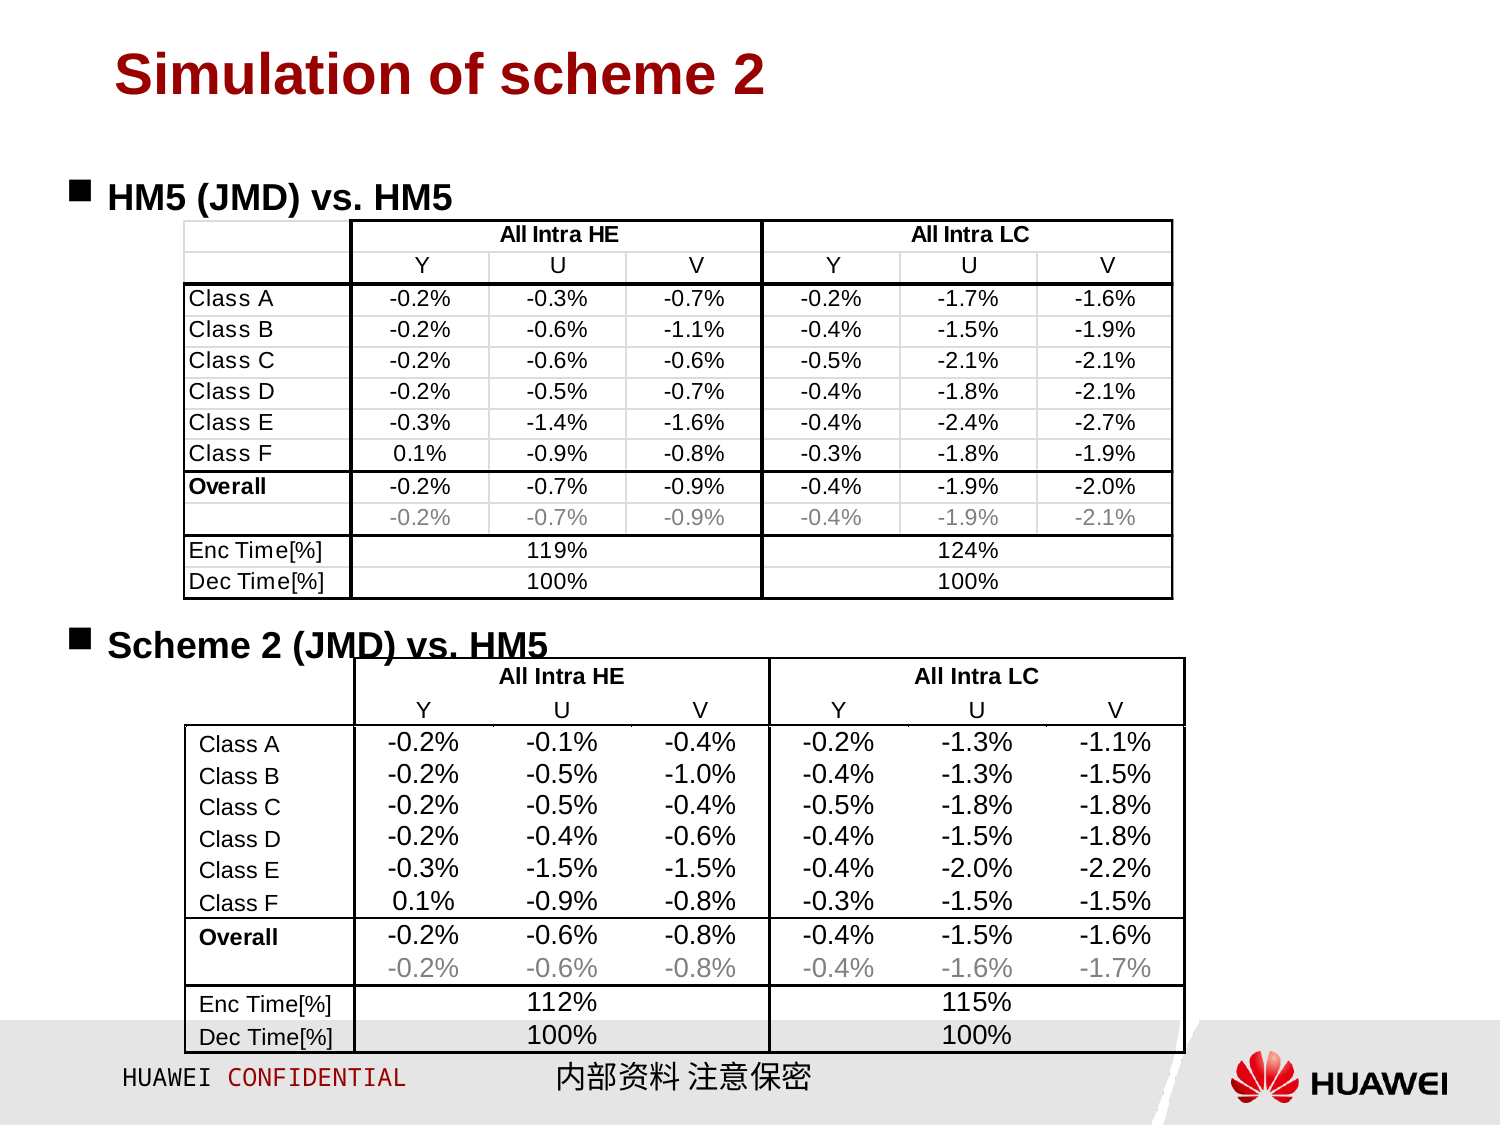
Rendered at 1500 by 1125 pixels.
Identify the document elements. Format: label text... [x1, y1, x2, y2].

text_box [170, 656, 1380, 1125]
title Simulation of scheme 2 [101, 18, 1426, 124]
picture [182, 219, 1176, 602]
list HM5 (JMD) vs. HM5 Scheme 2 (JMD) vs. HM5 [52, 148, 1448, 1006]
picture [1380, 1020, 1500, 1125]
picture [0, 1020, 170, 1125]
